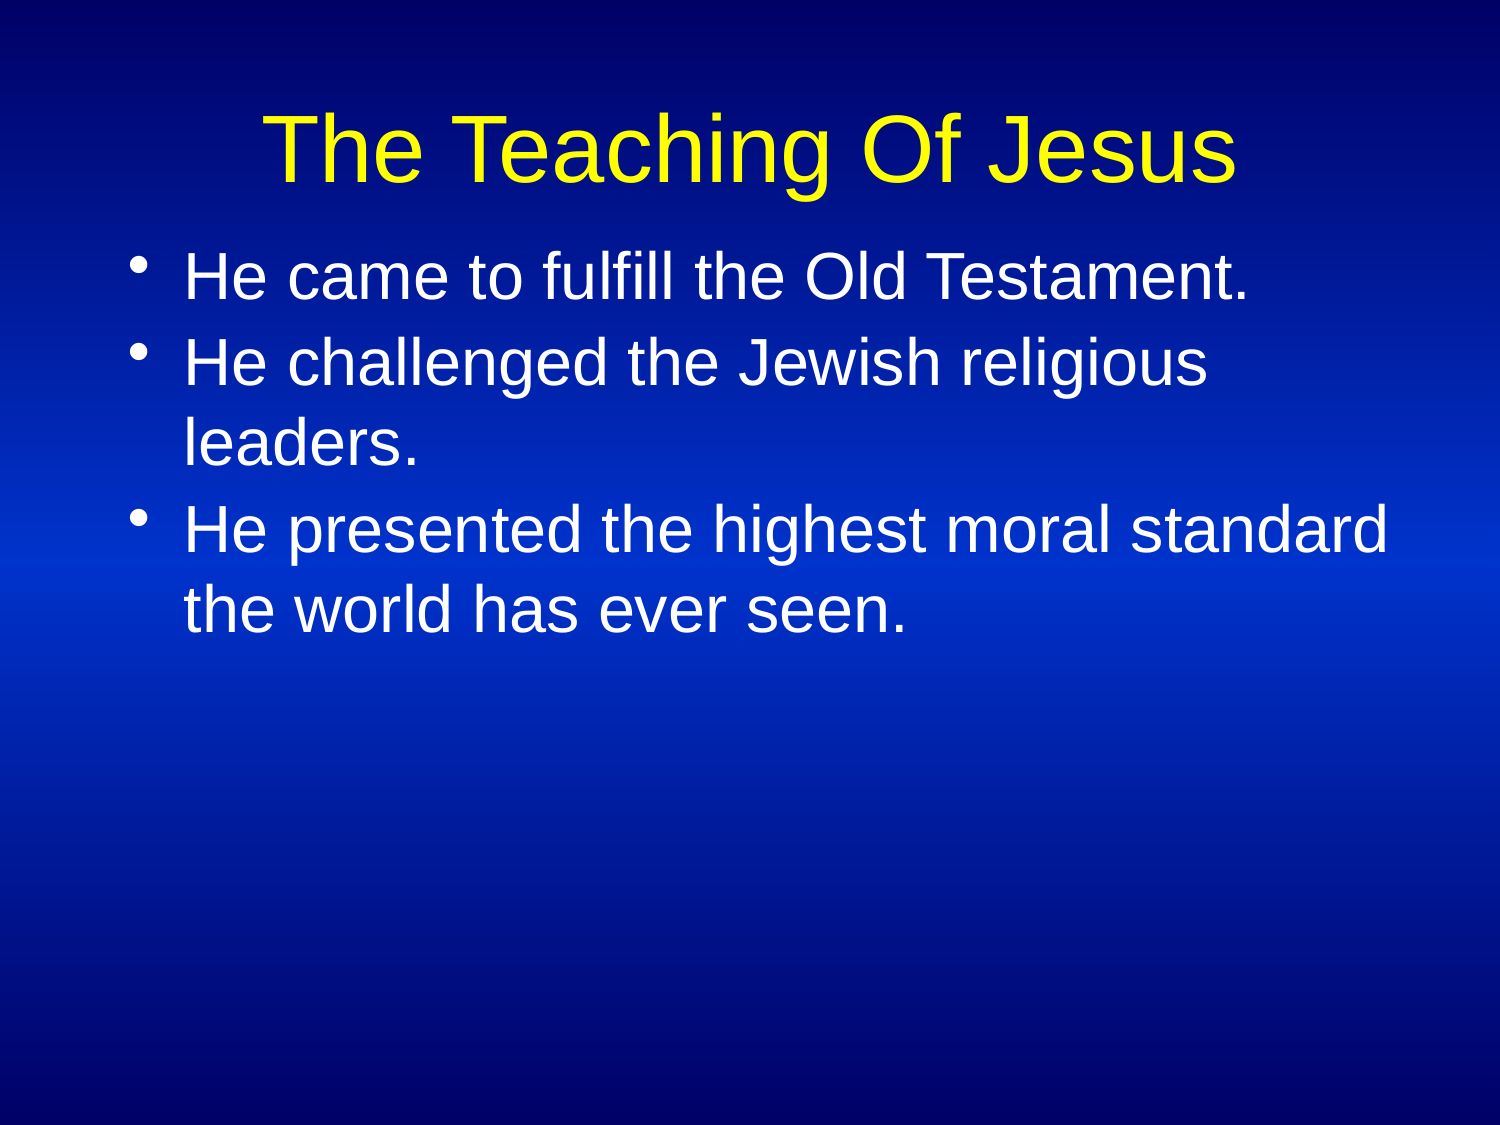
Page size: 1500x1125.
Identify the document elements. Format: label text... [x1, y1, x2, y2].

list He came to fulfill the Old Testament. He challenged the Jewish religious leaders. He presented the highest moral standard the world has ever seen. [112, 224, 1463, 825]
title The Teaching Of Jesus [37, 50, 1463, 238]
